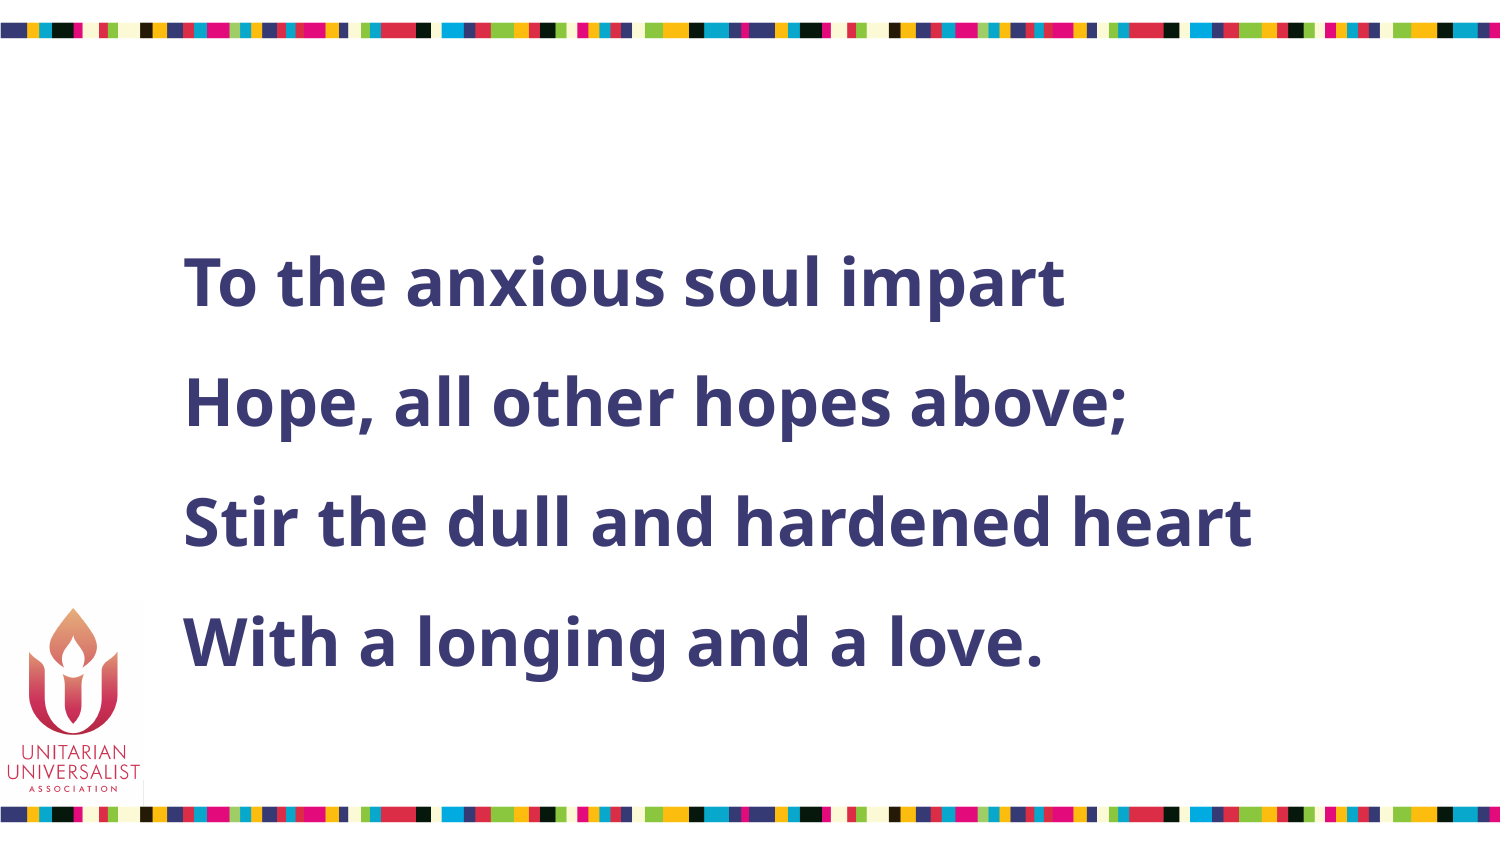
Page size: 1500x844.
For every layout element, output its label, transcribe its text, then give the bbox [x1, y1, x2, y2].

picture [0, 600, 1500, 824]
text_box To the anxious soul impart Hope, all other hopes above; Stir the dull and hardened heart With a longing and a love. [168, 184, 1421, 695]
picture [0, 22, 1500, 40]
